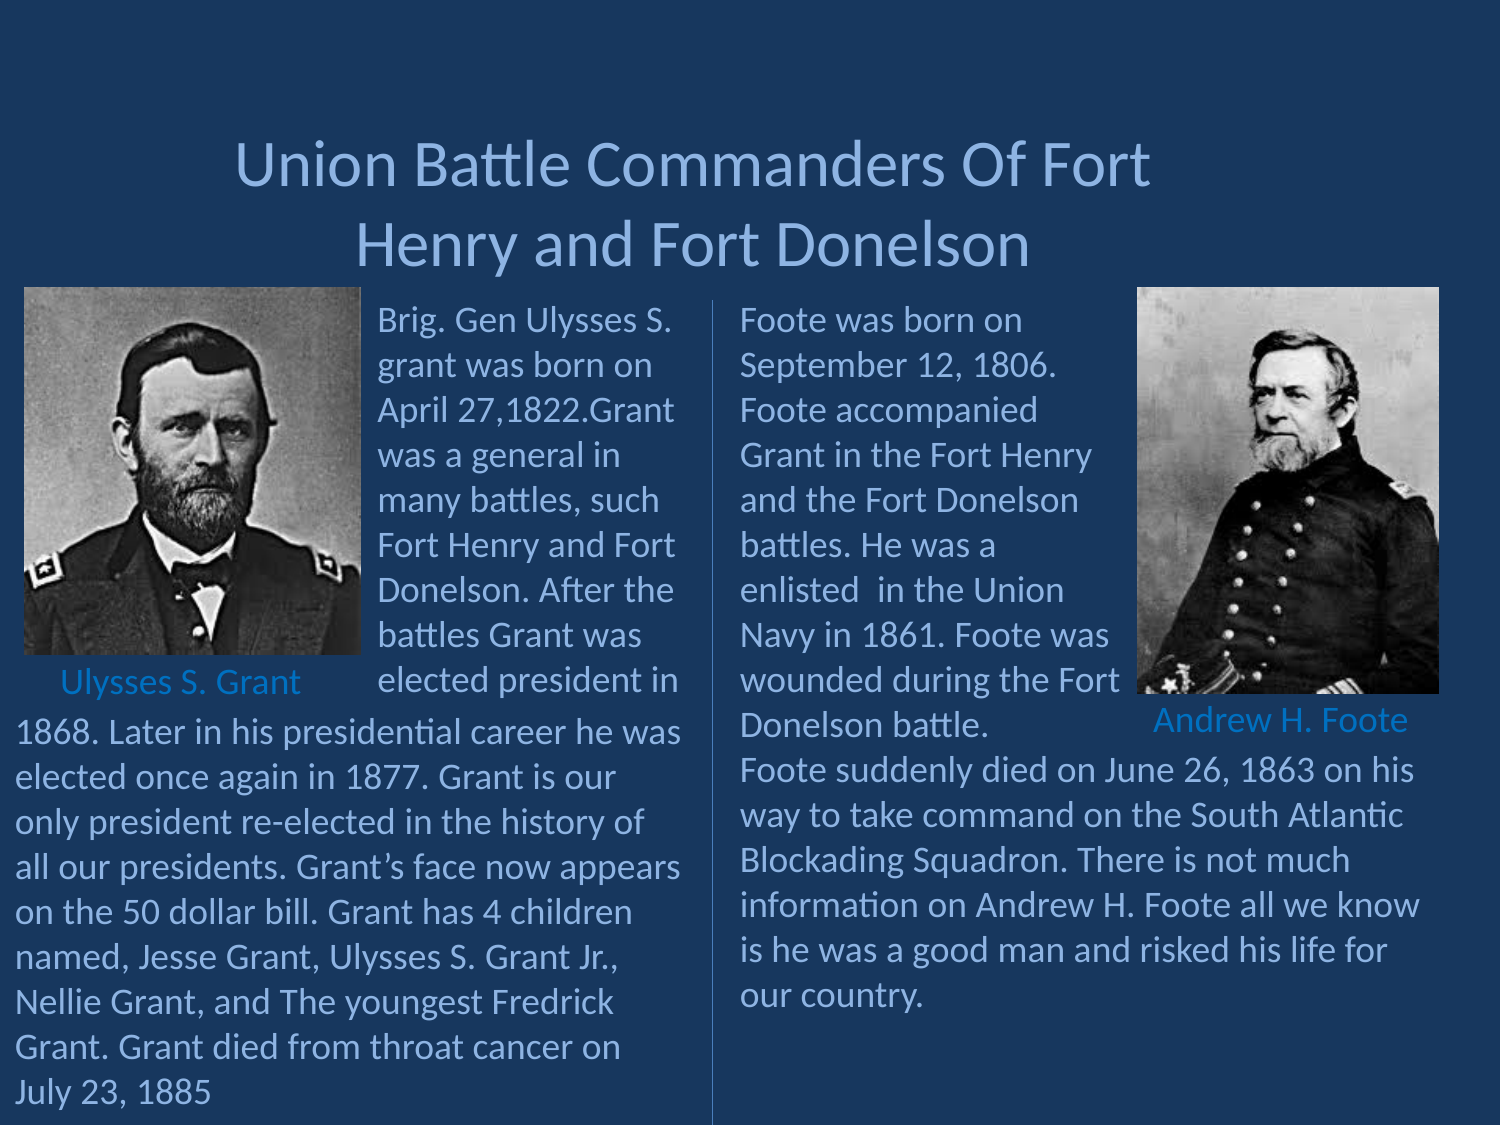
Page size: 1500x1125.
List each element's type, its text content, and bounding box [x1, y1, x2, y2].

text_box Ulysses S. Grant [0, 649, 362, 699]
text_box Union Battle Commanders Of Fort Henry and Fort Donelson [174, 112, 1213, 288]
text_box Andrew H. Foote [1138, 687, 1450, 737]
picture [24, 287, 362, 655]
text_box 1868. Later in his presidential career he was elected once again in 1877. Grant is our only president re-elected in the history of all our presidents. Grant’s face now appears on the 50 dollar bill. Grant has 4 children named, Jesse Grant, Ulysses S. Grant Jr., Nellie Grant, and The youngest Fredrick Grant. Grant died from throat cancer on July 23, 1885 [0, 699, 700, 1120]
text_box Brig. Gen Ulysses S. grant was born on April 27,1822.Grant was a general in many battles, such Fort Henry and Fort Donelson. After the battles Grant was elected president in [362, 287, 700, 699]
picture [1137, 287, 1440, 694]
text_box Foote was born on September 12, 1806. Foote accompanied Grant in the Fort Henry and the Fort Donelson battles. He was a enlisted in the Union Navy in 1861. Foote was wounded during the Fort Donelson battle. [725, 287, 1138, 737]
text_box Foote suddenly died on June 26, 1863 on his way to take command on the South Atlantic Blockading Squadron. There is not much information on Andrew H. Foote all we know is he was a good man and risked his life for our country. [724, 737, 1463, 1023]
